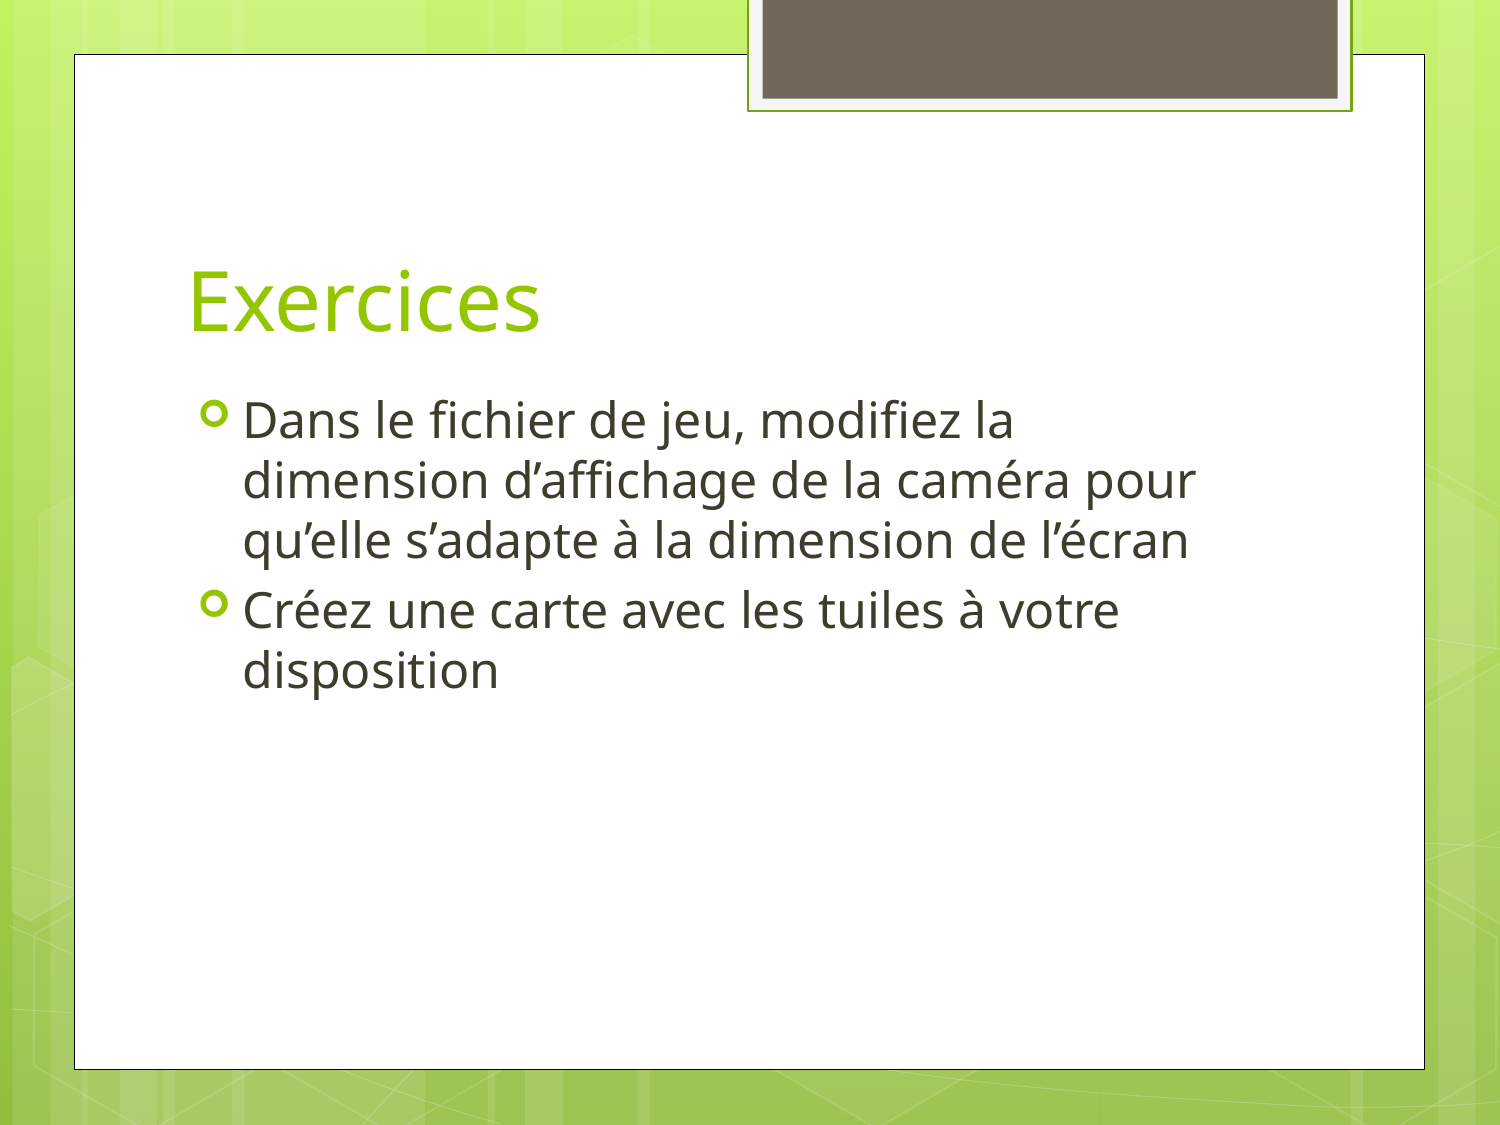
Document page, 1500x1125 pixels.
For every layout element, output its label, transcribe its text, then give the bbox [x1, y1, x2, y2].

title Exercices [171, 168, 1324, 357]
list Dans le fichier de jeu, modifiez la dimension d’affichage de la caméra pour qu’elle s’adapte à la dimension de l’écran Créez une carte avec les tuiles à votre disposition [171, 381, 1283, 957]
